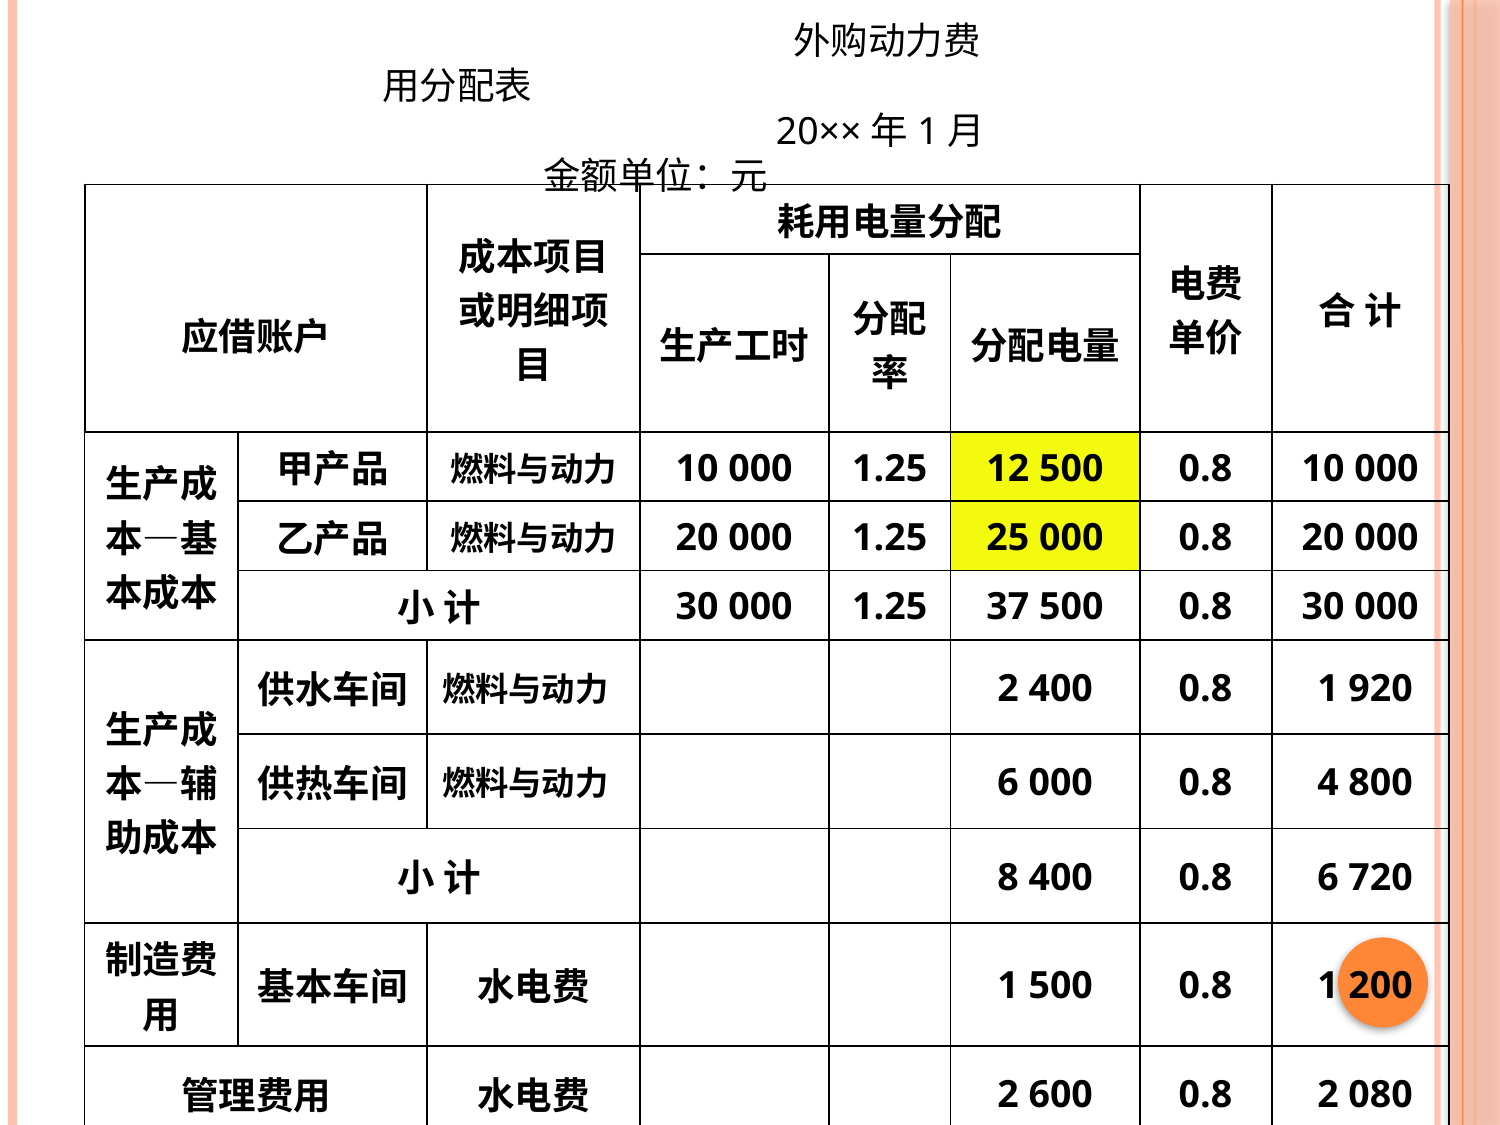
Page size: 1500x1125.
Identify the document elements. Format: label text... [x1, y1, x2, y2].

table_cell 1 500 [951, 924, 1139, 1045]
table_cell 燃料与动力 [428, 641, 639, 733]
text_box 外购动力费用分配表 20××年1月 金额单位：元 [367, 54, 1019, 160]
table_cell 1 200 [1273, 924, 1448, 1045]
table_cell 12 500 [951, 433, 1139, 500]
table_cell 20 000 [1273, 502, 1448, 570]
table_cell 生产成本—基本成本 [85, 433, 237, 639]
table_cell [641, 735, 828, 828]
table_cell 制造费用 [85, 924, 237, 1045]
table_cell 10 000 [641, 433, 828, 500]
table_cell 分配率 [830, 255, 950, 431]
table_cell 30 000 [641, 571, 828, 639]
table_cell 甲产品 [239, 433, 426, 500]
table_cell 10 000 [1273, 433, 1448, 500]
table_cell 乙产品 [239, 502, 426, 570]
table_cell 管理费用 [85, 1047, 426, 1125]
table_cell 0.8 [1141, 924, 1271, 1045]
table_cell 0.8 [1141, 502, 1271, 570]
table_cell 分配电量 [951, 255, 1139, 431]
table_cell 4 800 [1273, 735, 1448, 828]
table_header 应借账户 [86, 185, 426, 431]
table_cell 6 720 [1273, 829, 1448, 922]
table_cell [830, 829, 950, 922]
table_cell 生产工时 [641, 255, 828, 431]
table_header 成本项目或明细项目 [428, 185, 639, 431]
table_header 电费 单价 [1141, 185, 1271, 431]
table_cell 2 400 [951, 641, 1139, 733]
table_cell 小 计 [239, 829, 639, 922]
table_cell 0.8 [1141, 735, 1271, 828]
table_cell [641, 829, 828, 922]
table_cell [830, 735, 950, 828]
table_cell 0.8 [1141, 1047, 1271, 1125]
table_cell [830, 1047, 950, 1125]
table_cell 水电费 [428, 1047, 639, 1125]
table_cell 小 计 [239, 571, 639, 639]
table_cell 8 400 [951, 829, 1139, 922]
table_cell [641, 924, 828, 1045]
table_cell 燃料与动力 [428, 433, 639, 500]
table_cell 水电费 [428, 924, 639, 1045]
table_cell 0.8 [1141, 433, 1271, 500]
table_cell 37 500 [951, 571, 1139, 639]
table_cell 25 000 [951, 502, 1139, 570]
table_cell [641, 1047, 828, 1125]
table_cell 1.25 [830, 571, 950, 639]
table_cell 1.25 [830, 433, 950, 500]
table_cell 燃料与动力 [428, 502, 639, 570]
table_cell 供水车间 [239, 641, 426, 733]
table_cell 1 920 [1273, 641, 1448, 733]
table_cell 1.25 [830, 502, 950, 570]
table_cell 供热车间 [239, 735, 426, 828]
table_cell 30 000 [1273, 571, 1448, 639]
table_cell 6 000 [951, 735, 1139, 828]
table_header 耗用电量分配 [641, 185, 1139, 253]
table_cell [830, 924, 950, 1045]
table_cell 0.8 [1141, 641, 1271, 733]
table_cell 燃料与动力 [428, 735, 639, 828]
table_cell 基本车间 [239, 924, 426, 1045]
table_cell 0.8 [1141, 829, 1271, 922]
table_cell 生产成本—辅助成本 [85, 641, 237, 922]
table_cell 2 080 [1273, 1047, 1448, 1125]
table_header 合 计 [1273, 185, 1448, 431]
table_cell 2 600 [951, 1047, 1139, 1125]
table_cell [830, 641, 950, 733]
table_cell [641, 641, 828, 733]
table_cell 0.8 [1141, 571, 1271, 639]
table_cell 20 000 [641, 502, 828, 570]
